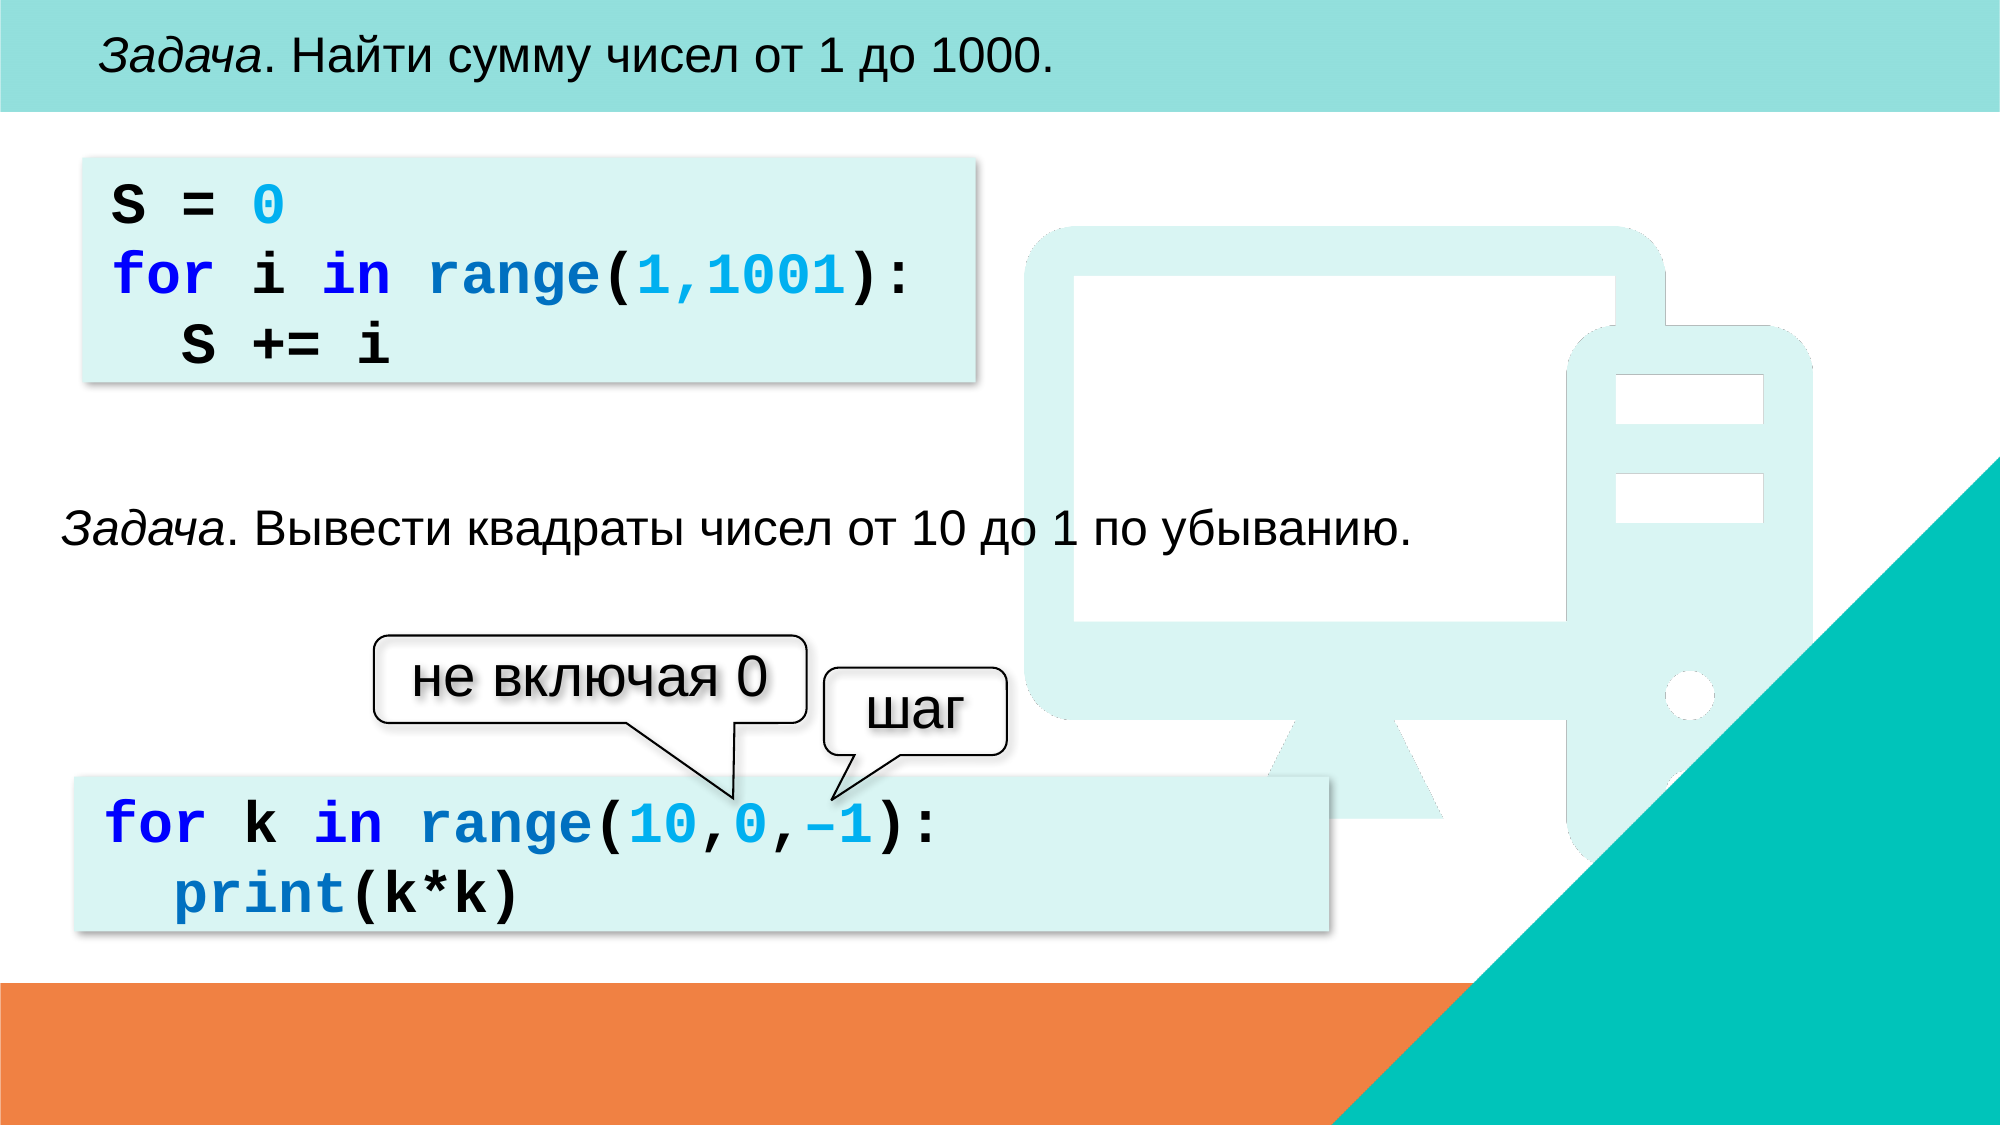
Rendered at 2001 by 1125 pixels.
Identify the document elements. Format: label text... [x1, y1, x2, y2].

text_box S = 0 for i in range(1,1001): S += i [82, 157, 976, 383]
text_box Задача. Вывести квадраты чисел от 10 до 1 по убыванию. [46, 487, 1024, 563]
picture [0, 226, 2000, 1125]
text_box не включая 0 [373, 635, 807, 799]
text_box шаг [823, 667, 1007, 801]
text_box for k in range(10,0,–1): print(k*k) [74, 776, 1329, 932]
picture [0, 0, 2000, 112]
